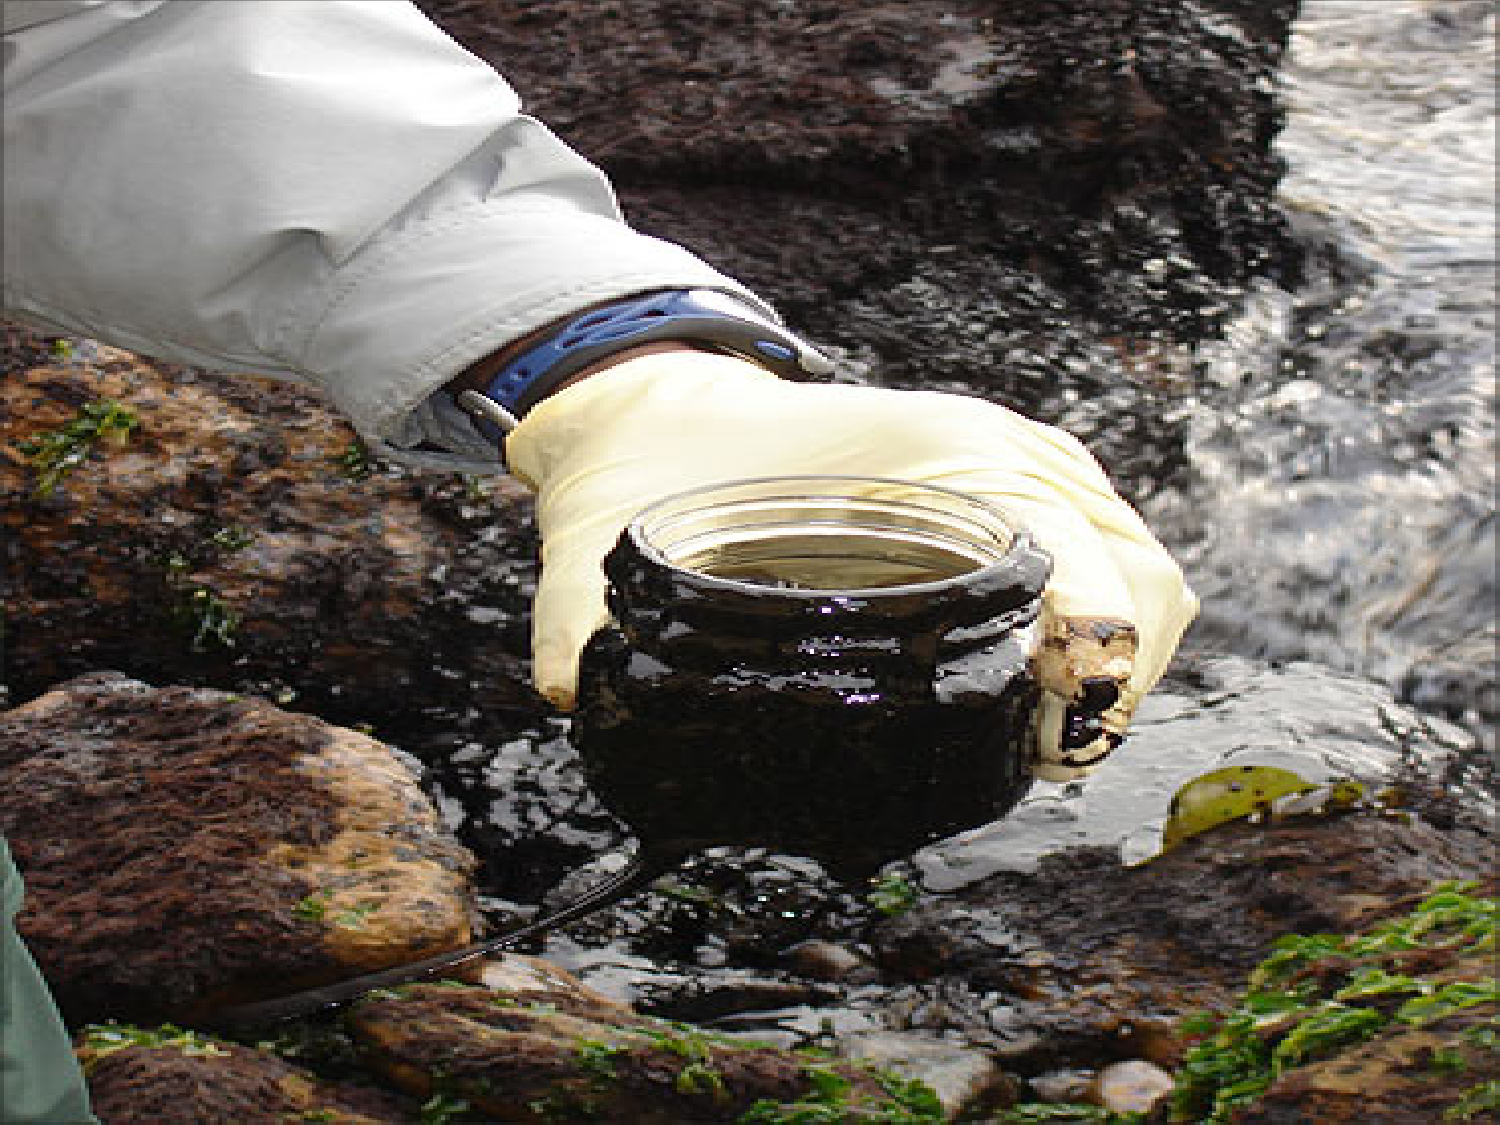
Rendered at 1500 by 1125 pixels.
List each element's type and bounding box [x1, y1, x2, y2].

list [0, 0, 1500, 1125]
